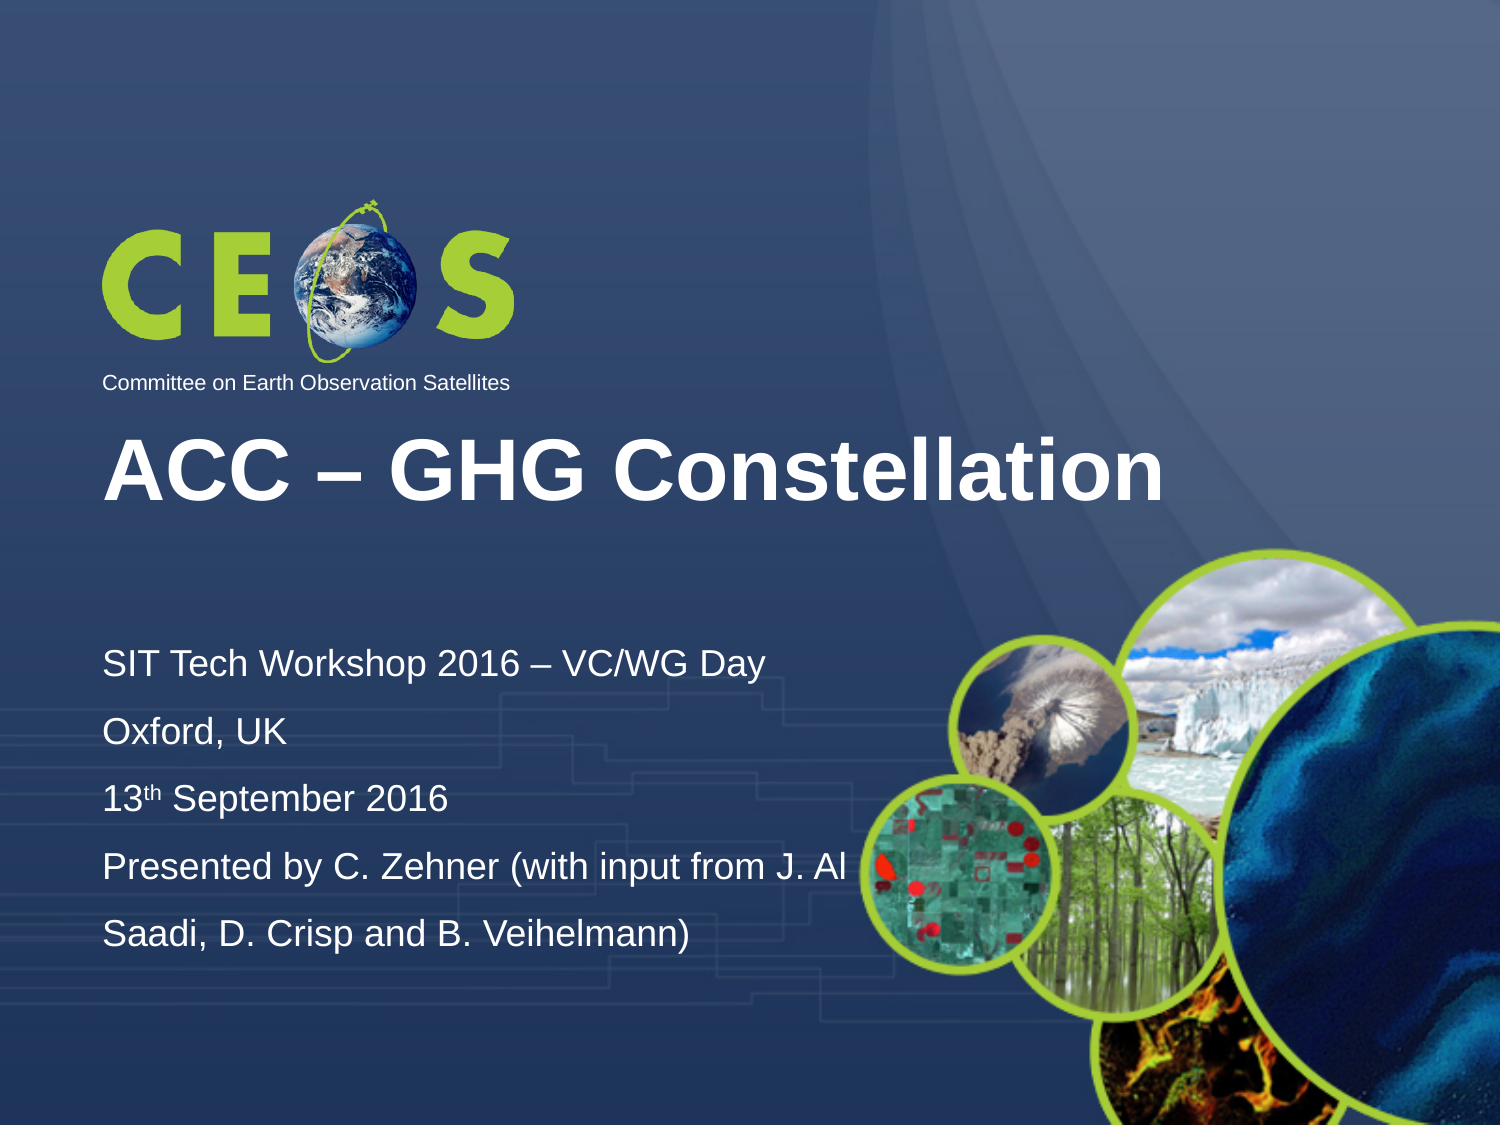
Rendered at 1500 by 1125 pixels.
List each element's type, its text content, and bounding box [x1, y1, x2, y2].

title ACC – GHG Constellation [102, 412, 1225, 576]
picture [0, 0, 1500, 1125]
text_box Committee on Earth Observation Satellites [102, 368, 563, 403]
text_box SIT Tech Workshop 2016 – VC/WG Day Oxford, UK 13th September 2016 Presented by C. Zehner (with input from J. Al Saadi, D. Crisp and B. Veihelmann) [102, 616, 892, 1034]
picture [1435, 1058, 1443, 1065]
